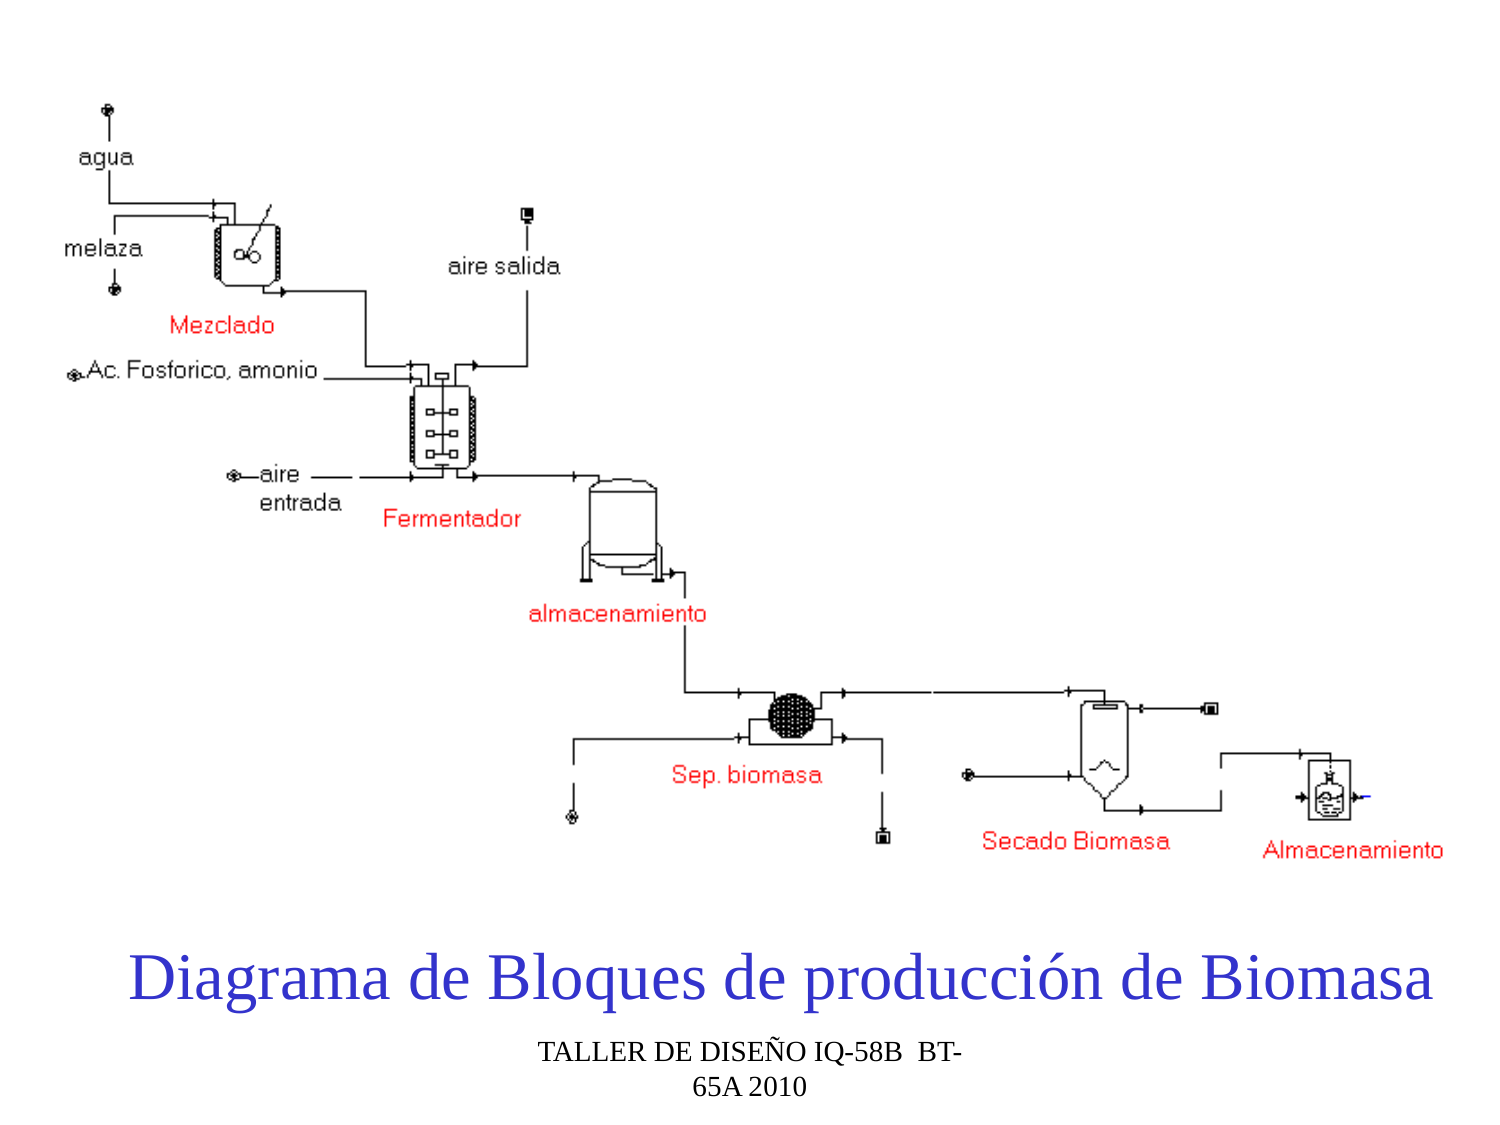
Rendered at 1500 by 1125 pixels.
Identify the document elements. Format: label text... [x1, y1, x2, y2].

footer TALLER DE DISEÑO IQ-58B BT-65A 2010 [512, 1024, 988, 1101]
text_box Diagrama de Bloques de producción de Biomasa [64, 878, 1500, 1067]
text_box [64, 89, 1460, 899]
